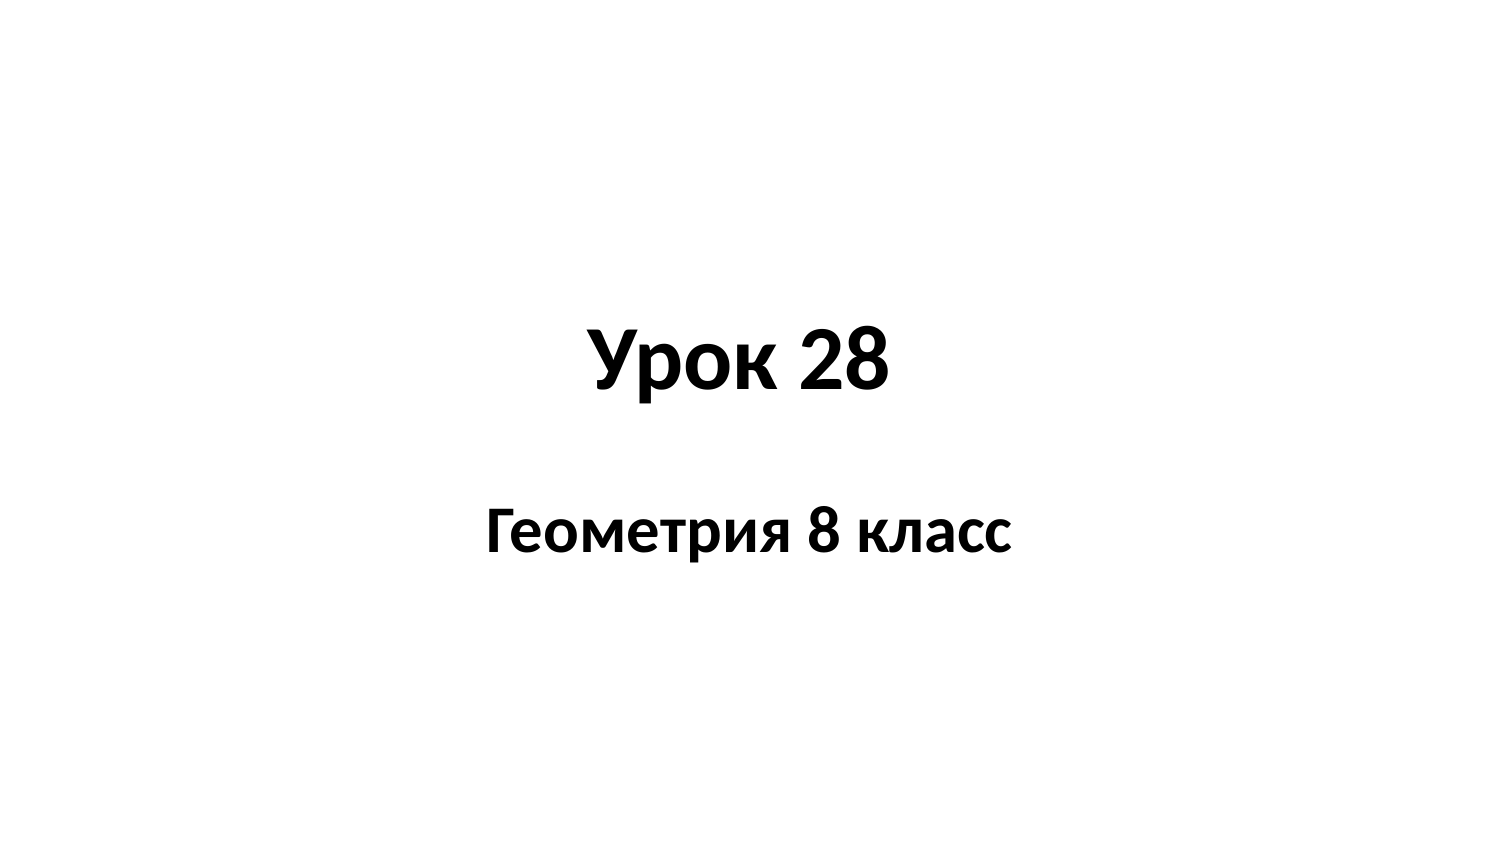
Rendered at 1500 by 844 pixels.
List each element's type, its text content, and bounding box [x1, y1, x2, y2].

subtitle Геометрия 8 класс [225, 478, 1275, 694]
title Урок 28 [112, 262, 1388, 443]
